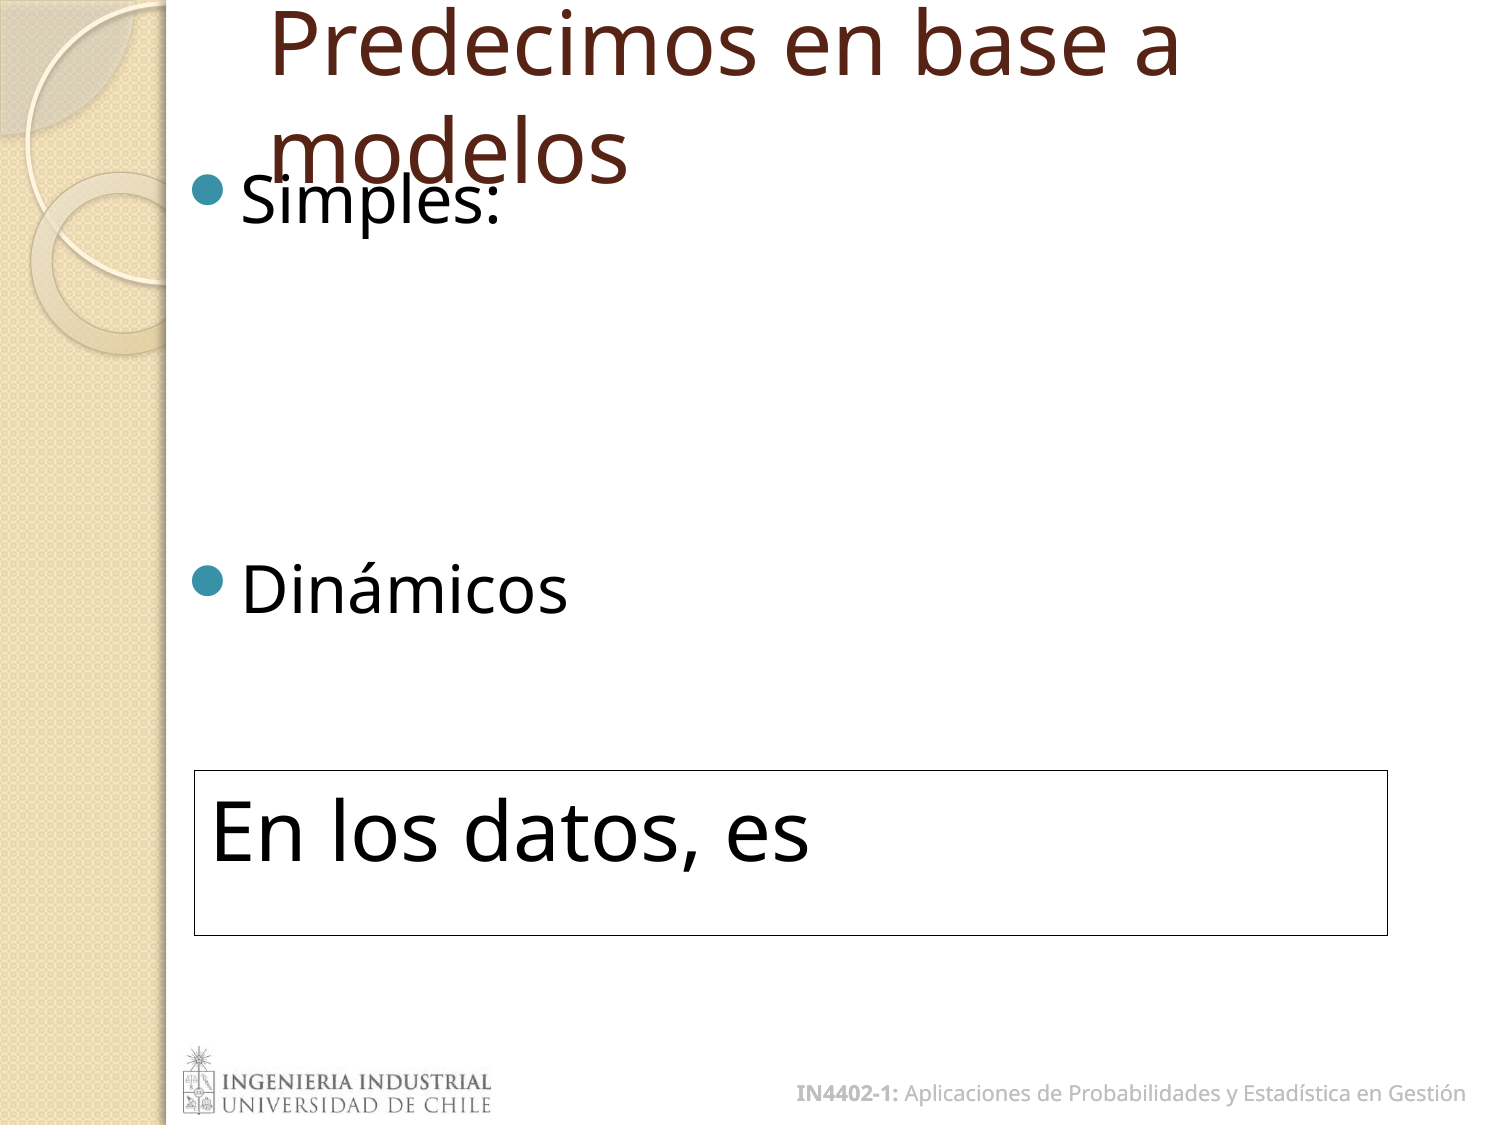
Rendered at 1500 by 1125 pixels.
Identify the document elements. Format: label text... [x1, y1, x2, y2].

picture [183, 1046, 491, 1115]
text_box IN4402-1: Aplicaciones de Probabilidades y Estadística en Gestión [750, 1072, 1483, 1114]
title Predecimos en base a modelos [252, 0, 1483, 188]
